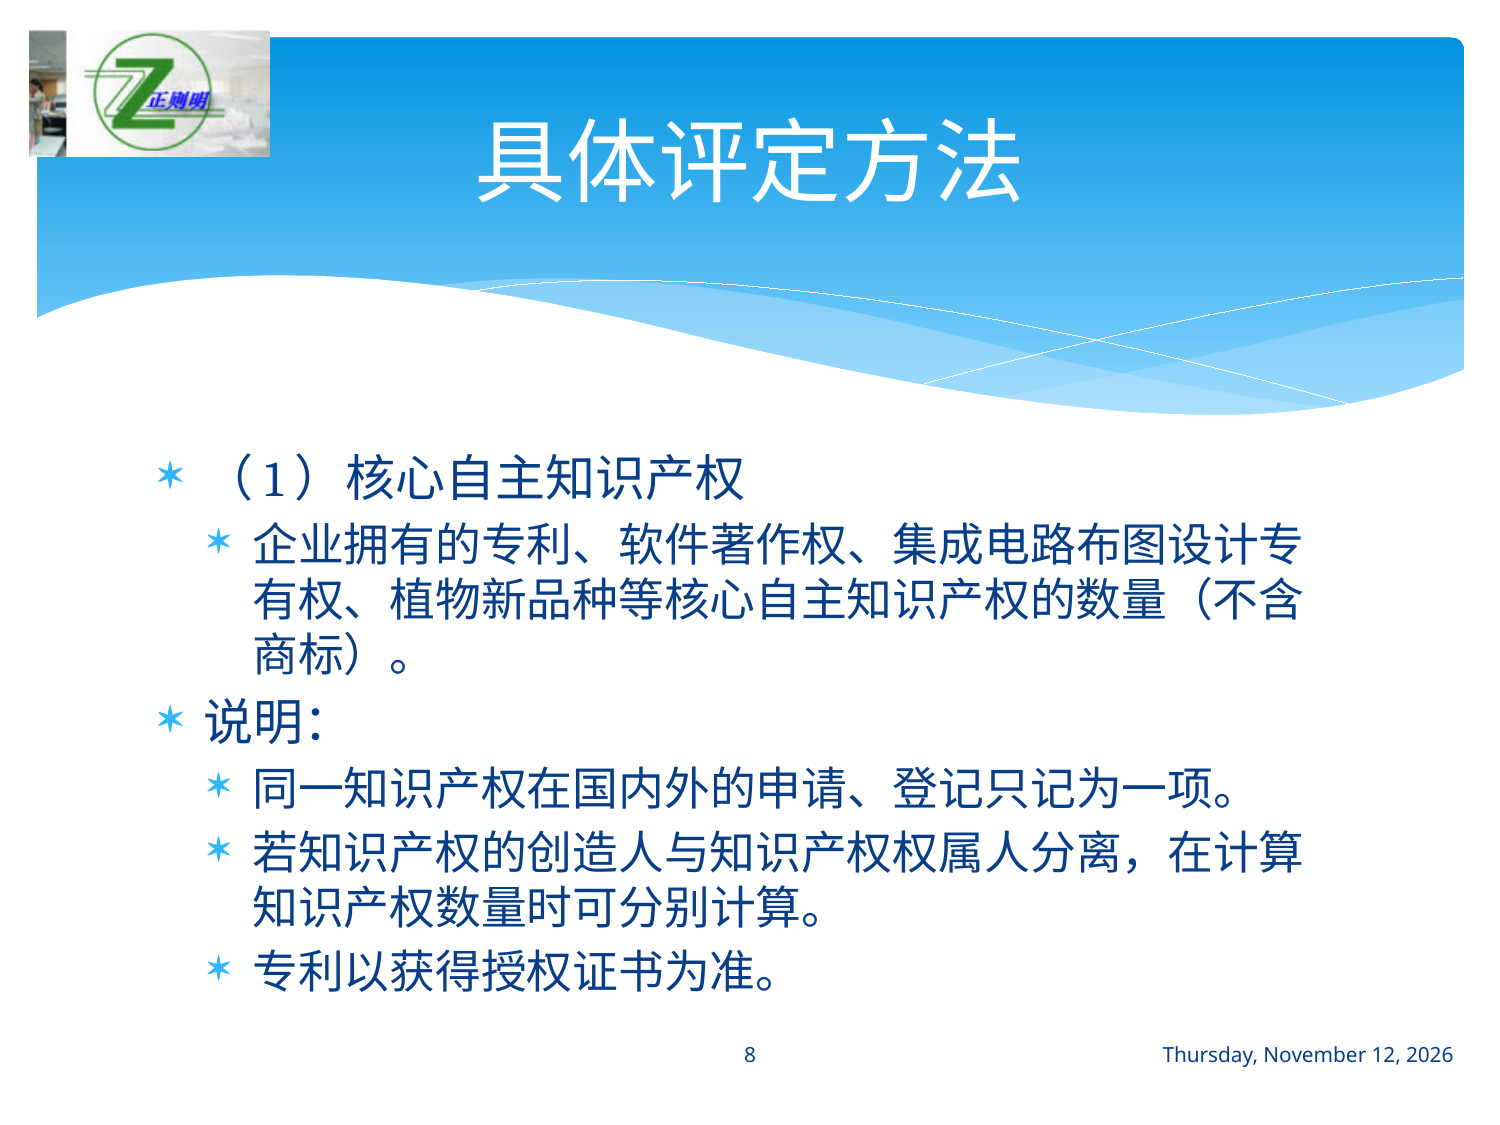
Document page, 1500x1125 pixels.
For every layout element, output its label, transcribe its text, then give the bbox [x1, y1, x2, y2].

picture [29, 30, 270, 157]
slide_number 8 [654, 1025, 846, 1086]
title 具体评定方法 [75, 55, 1425, 261]
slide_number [847, 1025, 1469, 1086]
list （1）核心自主知识产权 企业拥有的专利、软件著作权、集成电路布图设计专有权、植物新品种等核心自主知识产权的数量（不含商标）。 说明： 同一知识产权在国内外的申请、登记只记为一项。 若知识产权的创造人与知识产权权属人分离，在计算知识产权数量时可分别计算。 专利以获得授权证书为准。 [143, 438, 1359, 1005]
